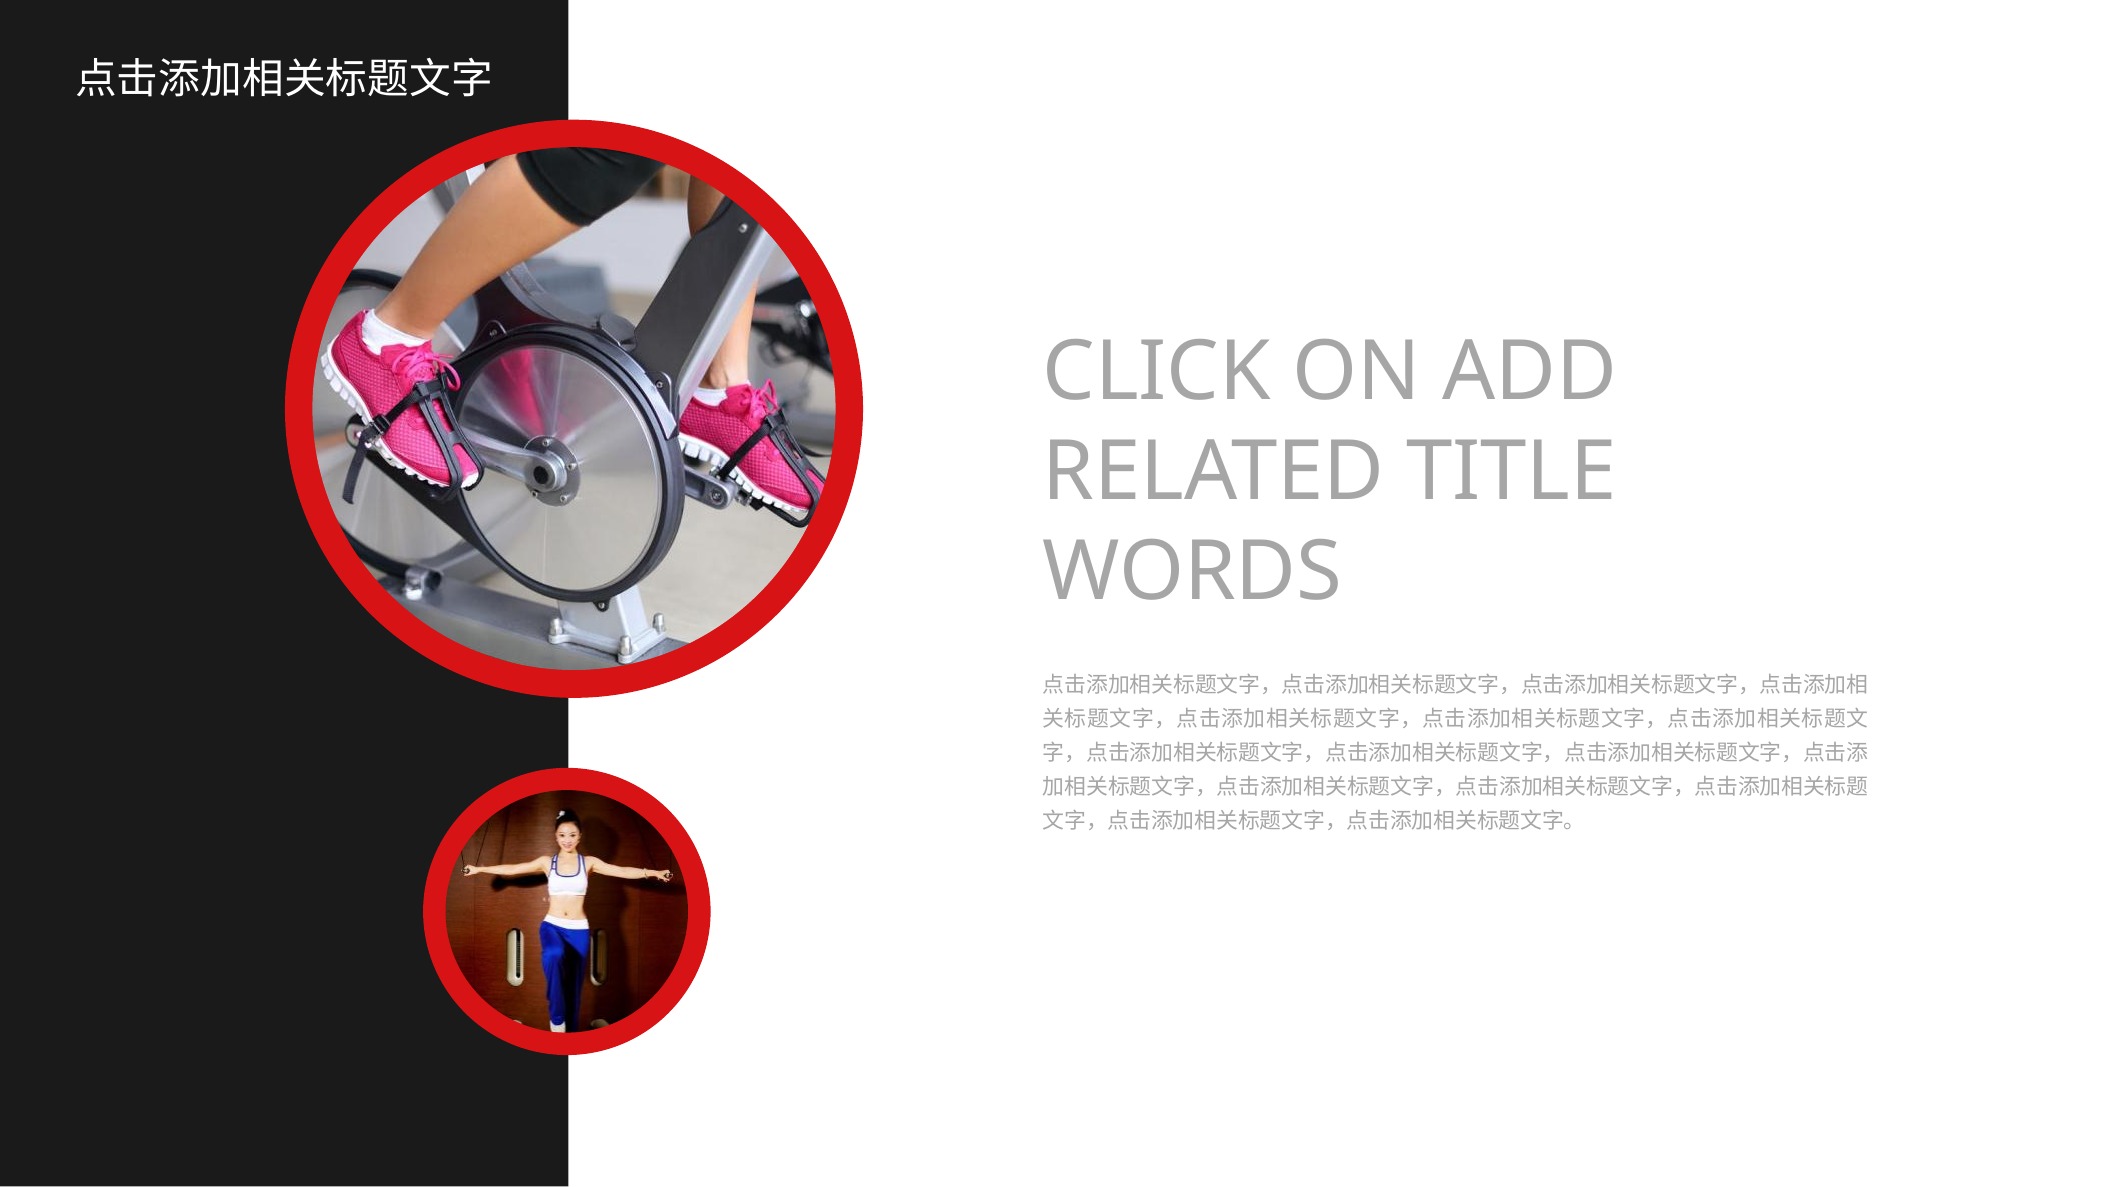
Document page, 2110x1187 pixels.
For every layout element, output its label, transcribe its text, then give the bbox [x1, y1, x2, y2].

text_box [0, 0, 569, 1187]
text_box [284, 119, 864, 698]
text_box 点击添加相关标题文字，点击添加相关标题文字，点击添加相关标题文字，点击添加相关标题文字，点击添加相关标题文字，点击添加相关标题文字，点击添加相关标题文字，点击添加相关标题文字，点击添加相关标题文字，点击添加相关标题文字，点击添加相关标题文字，点击添加相关标题文字，点击添加相关标题文字，点击添加相关标题文字，点击添加相关标题文字，点击添加相关标题文字。 [1042, 662, 1870, 896]
text_box CLICK ON ADD RELATED TITLE WORDS [1042, 309, 1647, 624]
text_box 点击添加相关标题文字 [59, 44, 563, 107]
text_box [423, 767, 711, 1056]
